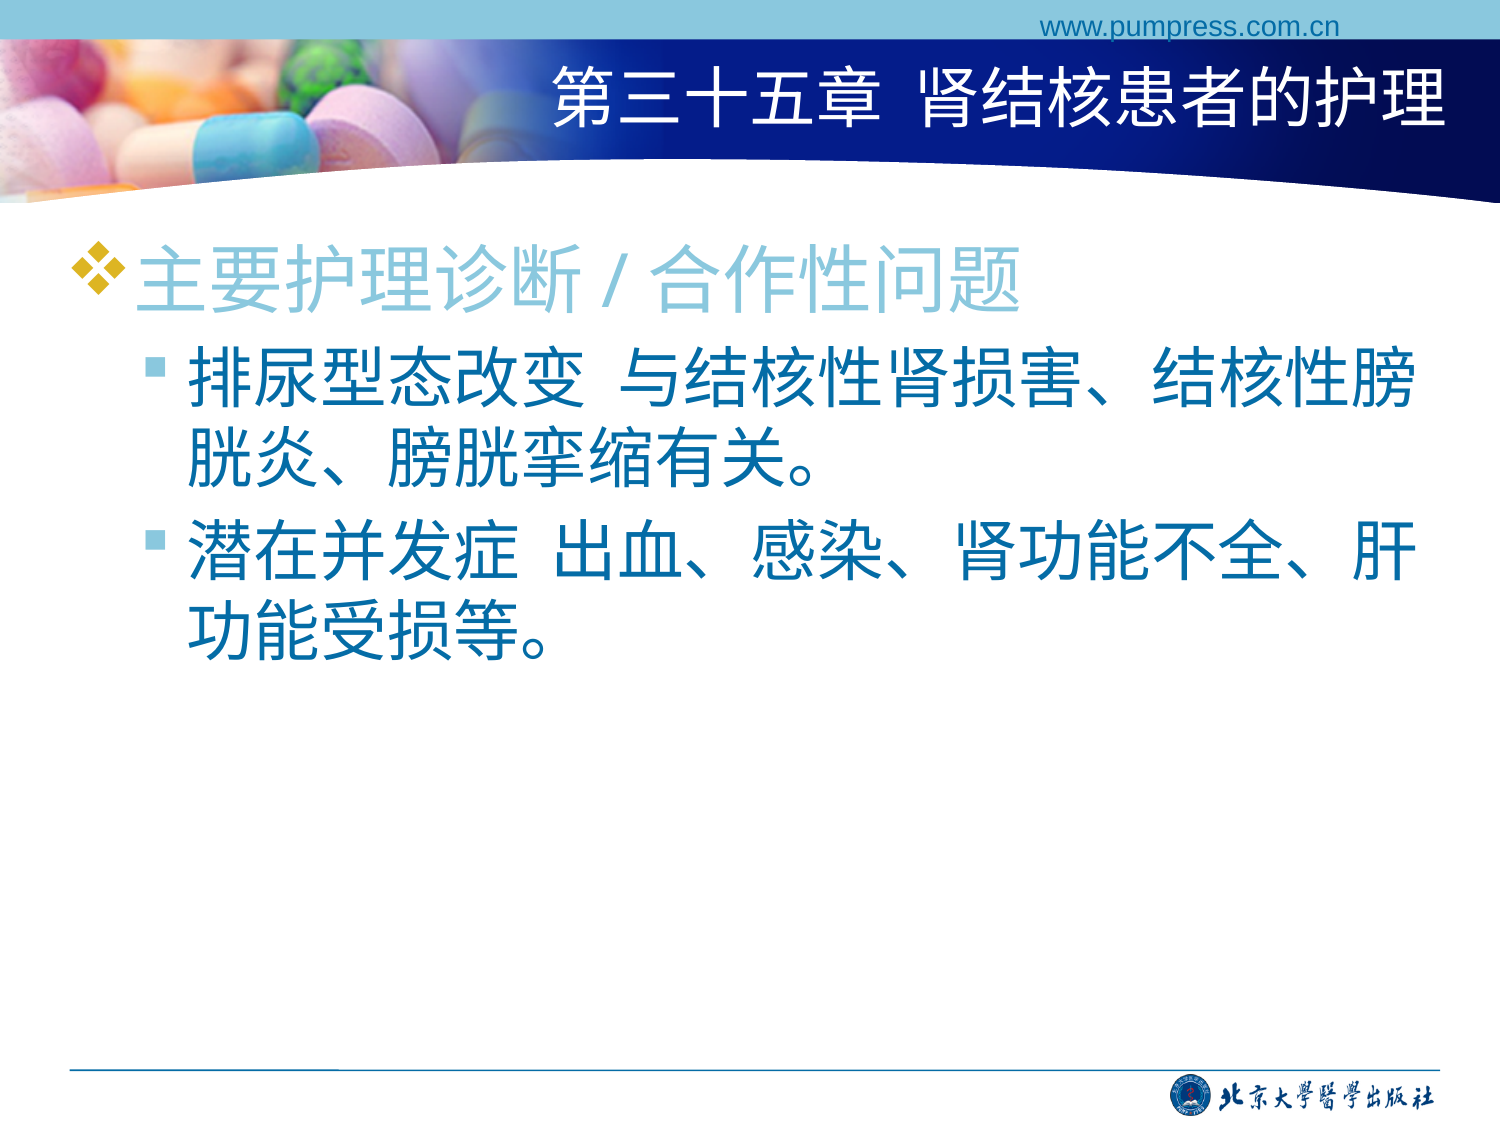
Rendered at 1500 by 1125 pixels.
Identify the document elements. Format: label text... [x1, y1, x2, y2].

list 主要护理诊断/合作性问题 排尿型态改变 与结核性肾损害、结核性膀胱炎、膀胱挛缩有关。 潜在并发症 出血、感染、肾功能不全、肝功能受损等。 [49, 224, 1463, 1026]
title 第三十五章 肾结核患者的护理 [137, 49, 1463, 143]
picture [1170, 1074, 1436, 1118]
picture [0, 40, 1500, 203]
slide_number www.pumpress.com.cn [1025, 0, 1463, 38]
